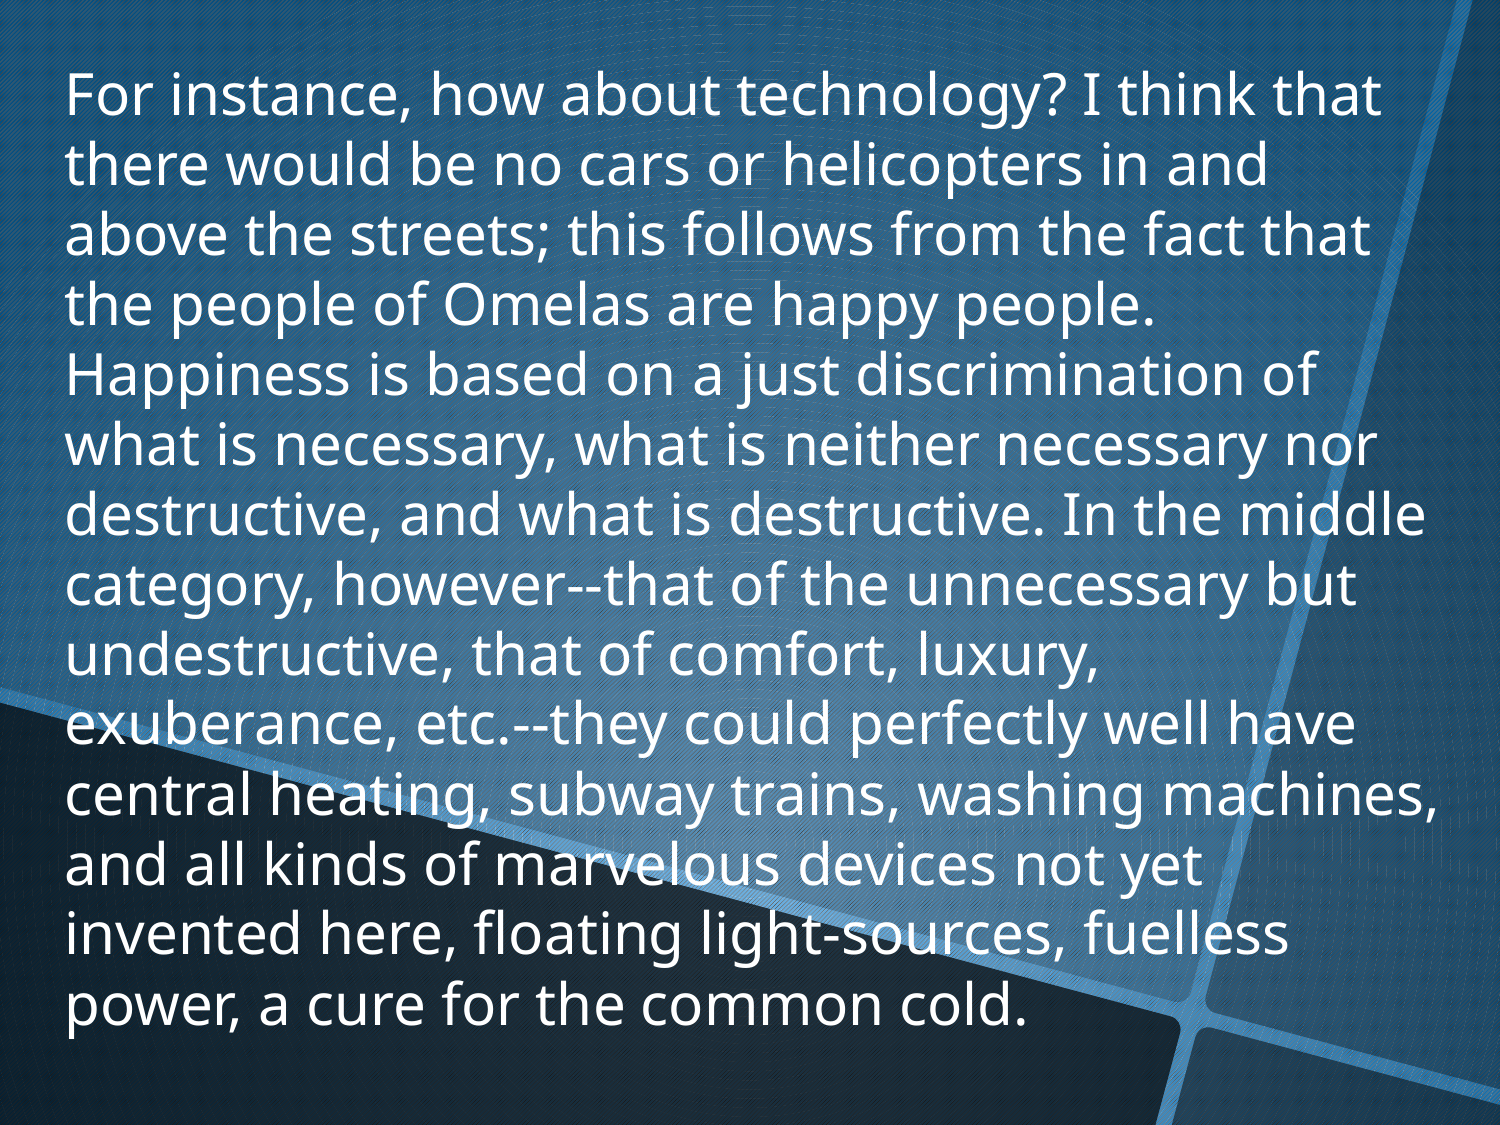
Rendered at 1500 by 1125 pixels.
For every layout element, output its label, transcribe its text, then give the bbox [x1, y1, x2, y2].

text_box For instance, how about technology? I think that there would be no cars or helicopters in and above the streets; this follows from the fact that the people of Omelas are happy people. Happiness is based on a just discrimination of what is necessary, what is neither necessary nor destructive, and what is destructive. In the middle category, however--that of the unnecessary but undestructive, that of comfort, luxury, exuberance, etc.--they could perfectly well have central heating, subway trains, washing machines, and all kinds of marvelous devices not yet invented here, floating light-sources, fuelless power, a cure for the common cold. [49, 49, 1463, 1044]
